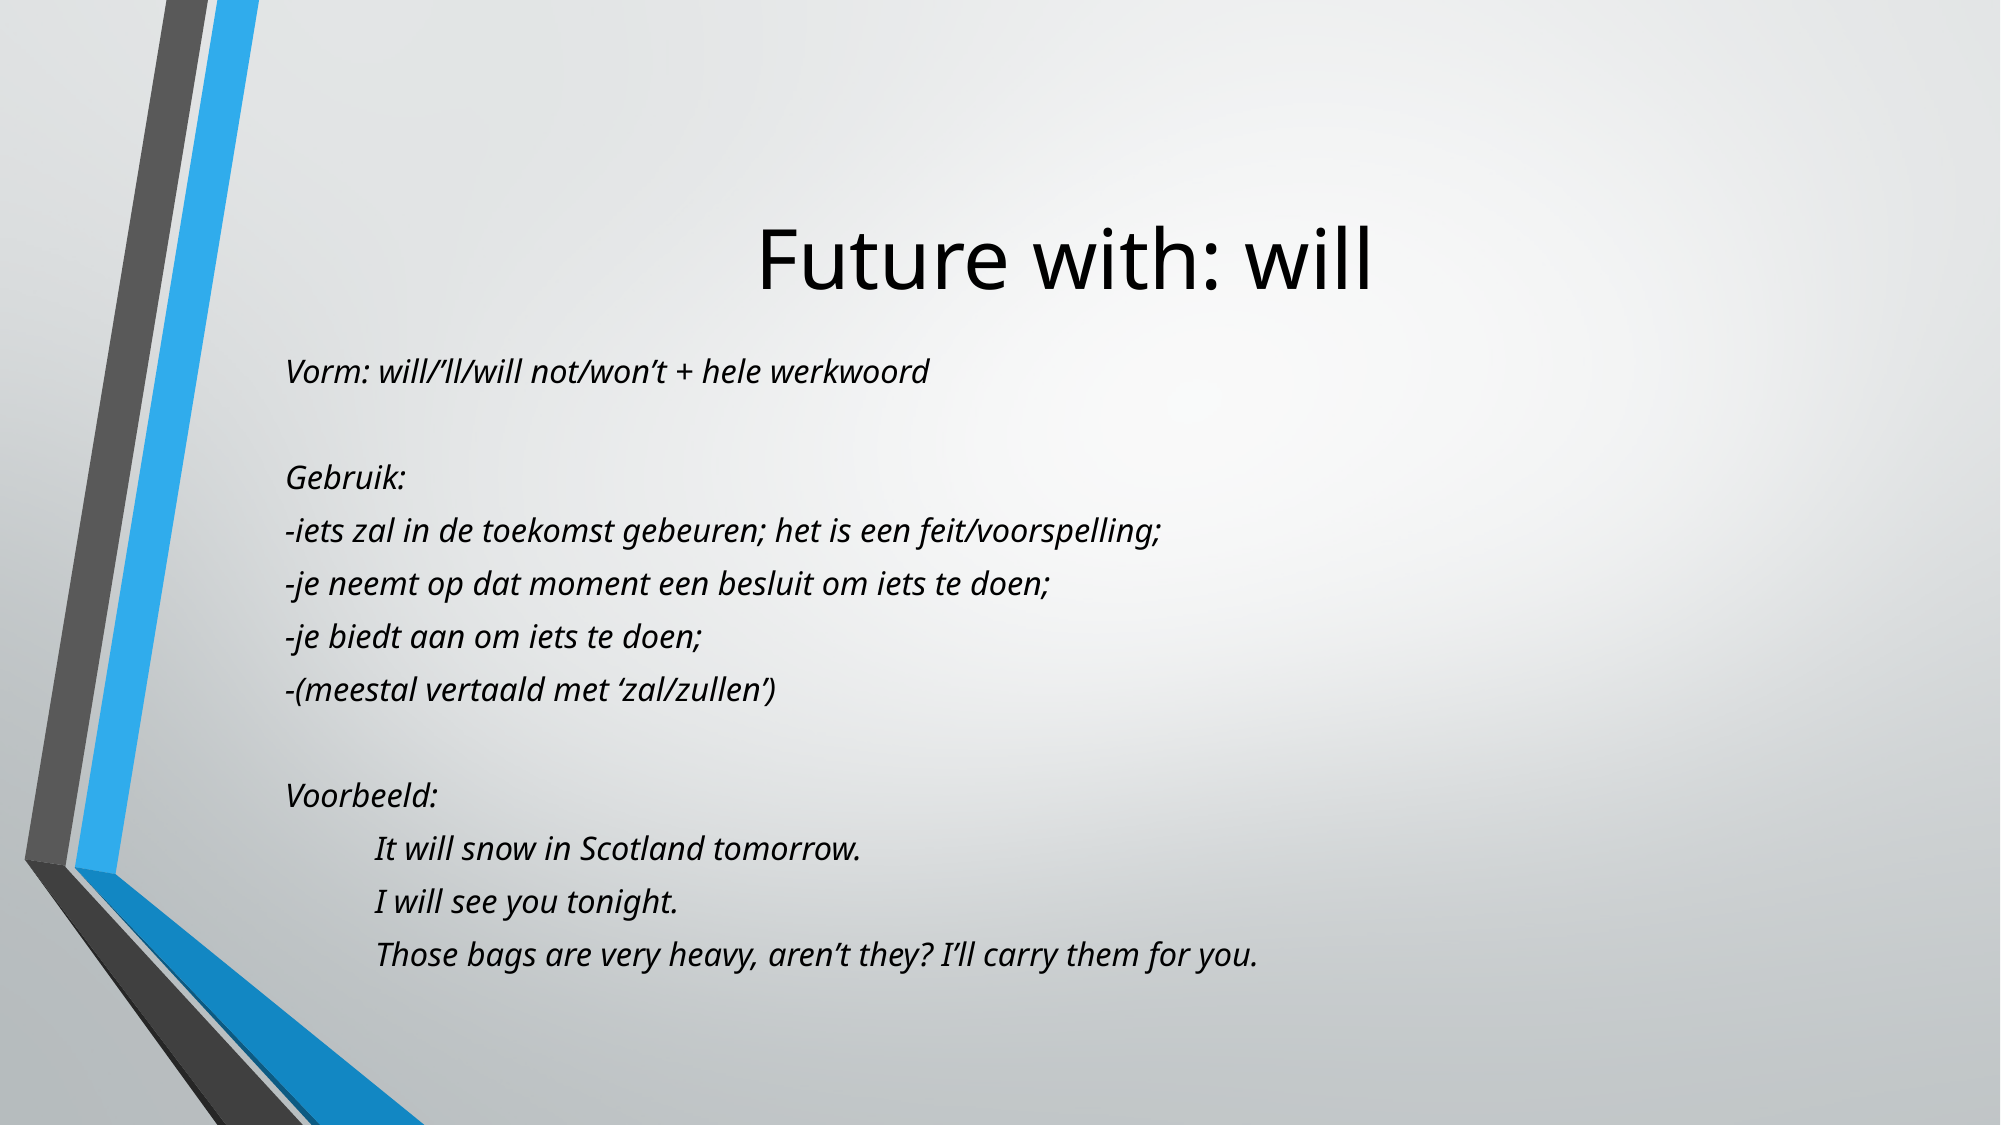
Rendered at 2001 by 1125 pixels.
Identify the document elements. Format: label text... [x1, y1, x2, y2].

list Vorm: will/’ll/will not/won’t + hele werkwoord Gebruik: -iets zal in de toekomst gebeuren; het is een feit/voorspelling; -je neemt op dat moment een besluit om iets te doen; -je biedt aan om iets te doen; -(meestal vertaald met ‘zal/zullen’) Voorbeeld: It will snow in Scotland tomorrow. I will see you tonight. Those bags are very heavy, aren’t they? I’ll carry them for you. [270, 343, 1789, 1034]
title Future with: will [243, 112, 1887, 400]
